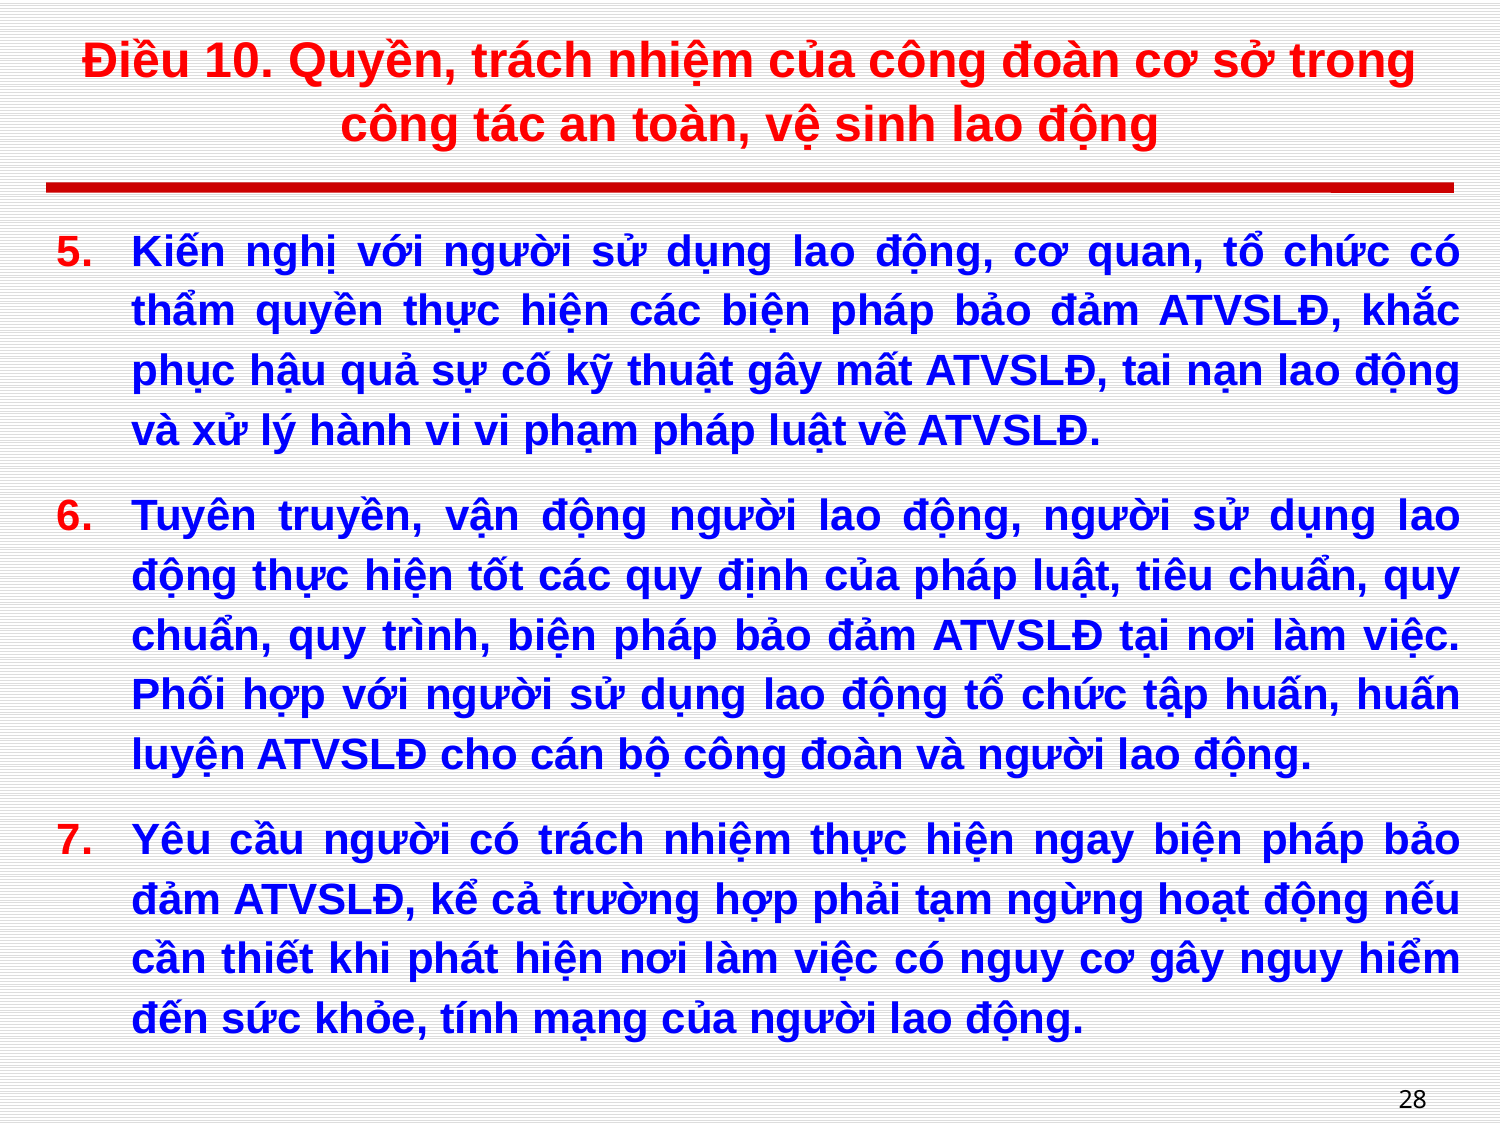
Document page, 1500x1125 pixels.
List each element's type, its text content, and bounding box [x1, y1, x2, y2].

title Điều 10. Quyền, trách nhiệm của công đoàn cơ sở trong công tác an toàn, vệ sinh lao động [38, 24, 1463, 150]
text_box Kiến nghị với người sử dụng lao động, cơ quan, tổ chức có thẩm quyền thực hiện các biện pháp bảo đảm ATVSLĐ, khắc phục hậu quả sự cố kỹ thuật gây mất ATVSLĐ, tai nạn lao động và xử lý hành vi vi phạm pháp luật về ATVSLĐ. Tuyên truyền, vận động người lao động, người sử dụng lao động thực hiện tốt các quy định của pháp luật, tiêu chuẩn, quy chuẩn, quy trình, biện pháp bảo đảm ATVSLĐ tại nơi làm việc. Phối hợp với người sử dụng lao động tổ chức tập huấn, huấn luyện ATVSLĐ cho cán bộ công đoàn và người lao động. Yêu cầu người có trách nhiệm thực hiện ngay biện pháp bảo đảm ATVSLĐ, kể cả trường hợp phải tạm ngừng hoạt động nếu cần thiết khi phát hiện nơi làm việc có nguy cơ gây nguy hiểm đến sức khỏe, tính mạng của người lao động. [23, 199, 1477, 1088]
